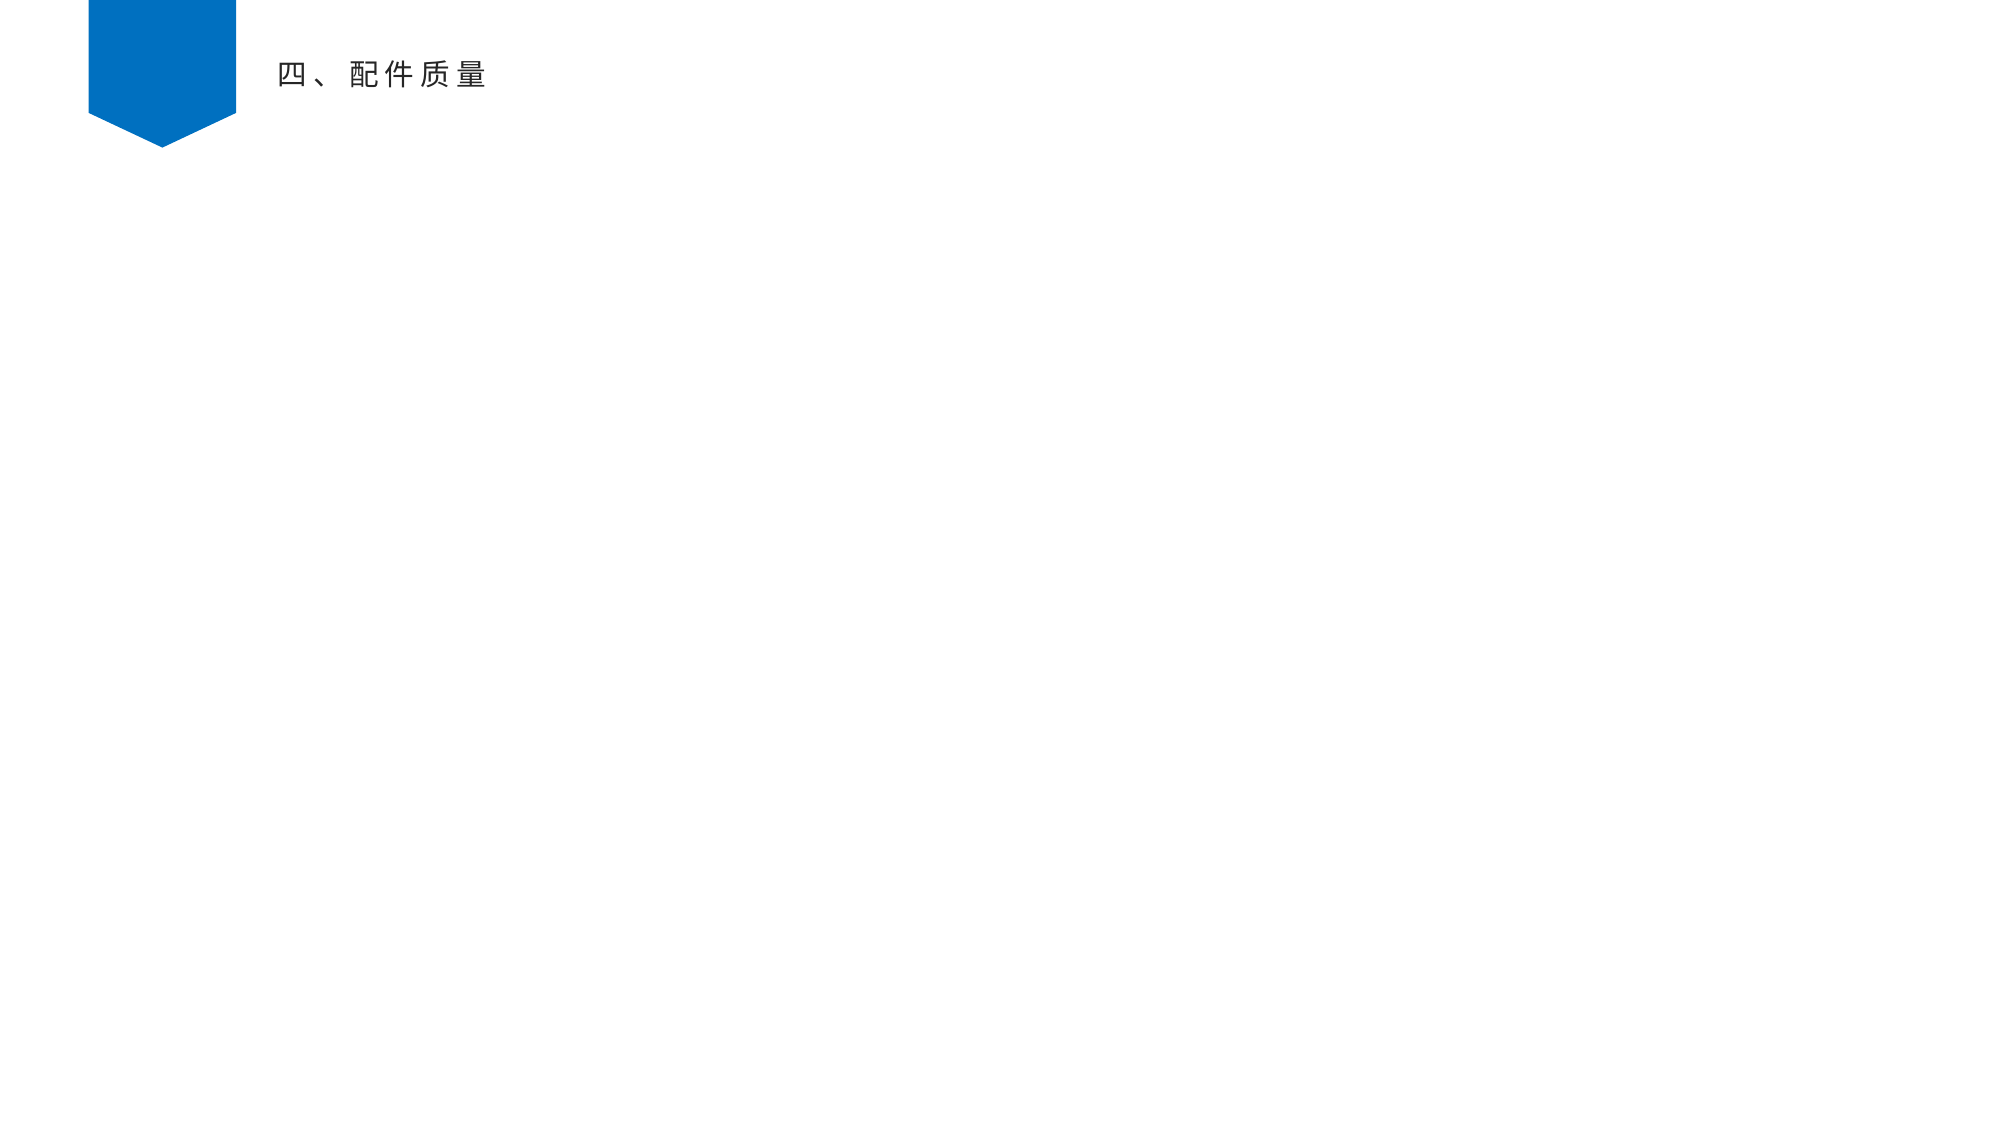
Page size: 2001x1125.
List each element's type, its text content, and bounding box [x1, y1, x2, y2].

title 四、配件质量 [262, 15, 1940, 132]
text_box [87, 0, 238, 149]
